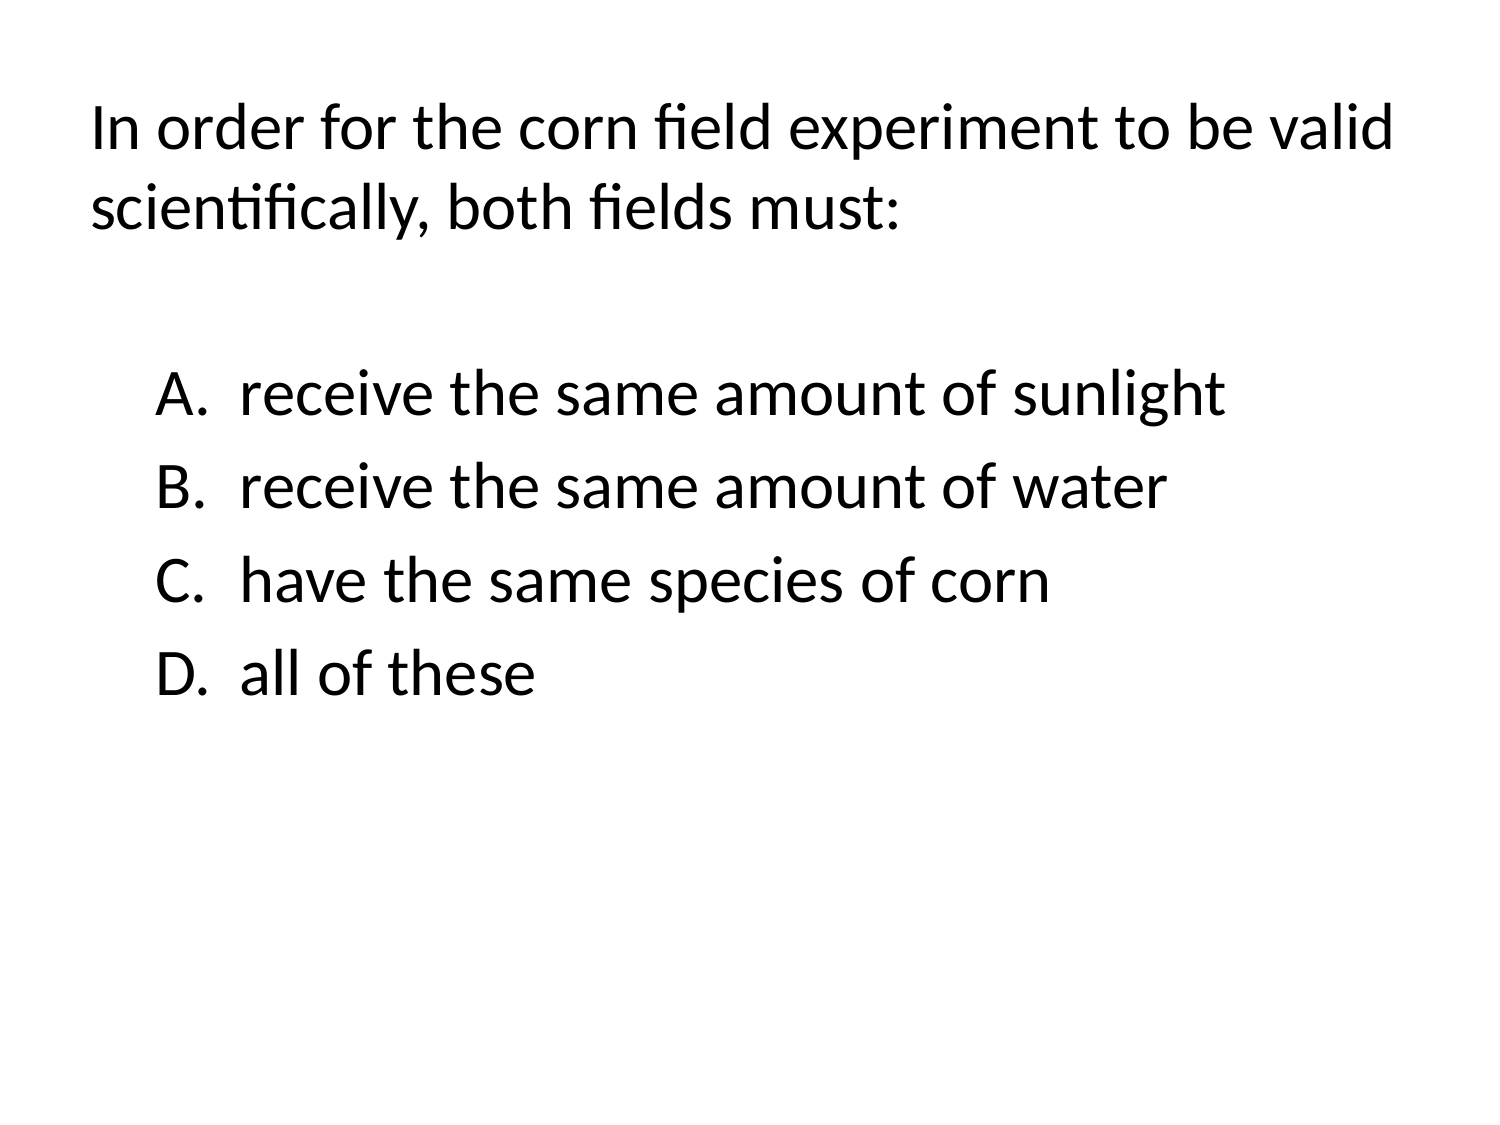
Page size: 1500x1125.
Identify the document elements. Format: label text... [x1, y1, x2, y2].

list In order for the corn field experiment to be valid scientifically, both fields must: receive the same amount of sunlight receive the same amount of water have the same species of corn all of these [75, 75, 1425, 1005]
